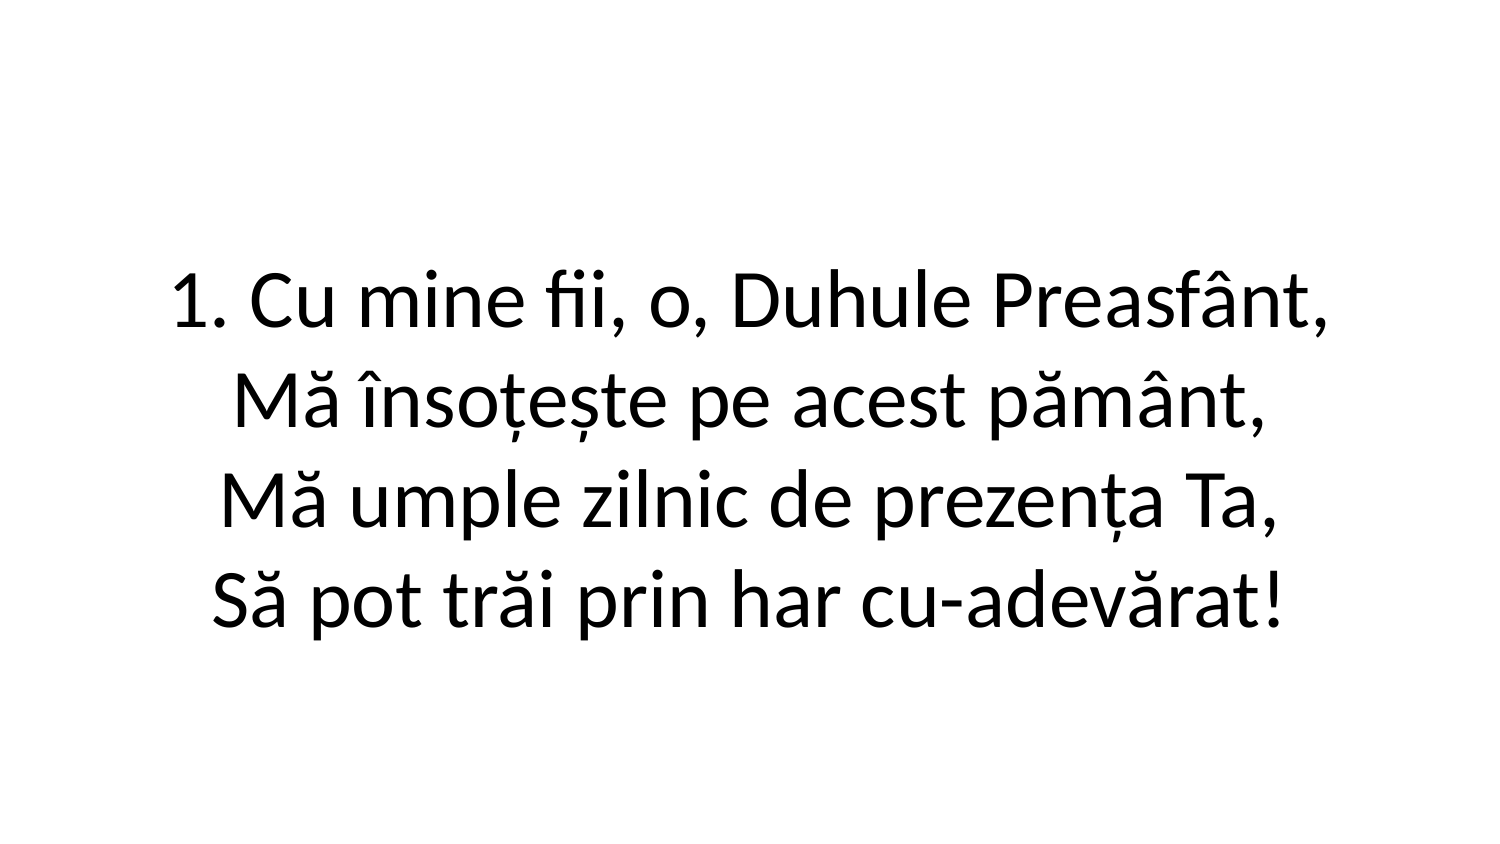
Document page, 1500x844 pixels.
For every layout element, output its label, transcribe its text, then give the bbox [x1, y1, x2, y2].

text_box 1. Cu mine fii, o, Duhule Preasfânt, Mă însoțește pe acest pământ, Mă umple zilnic de prezența Ta, Să pot trăi prin har cu-adevărat! [152, 192, 1348, 652]
